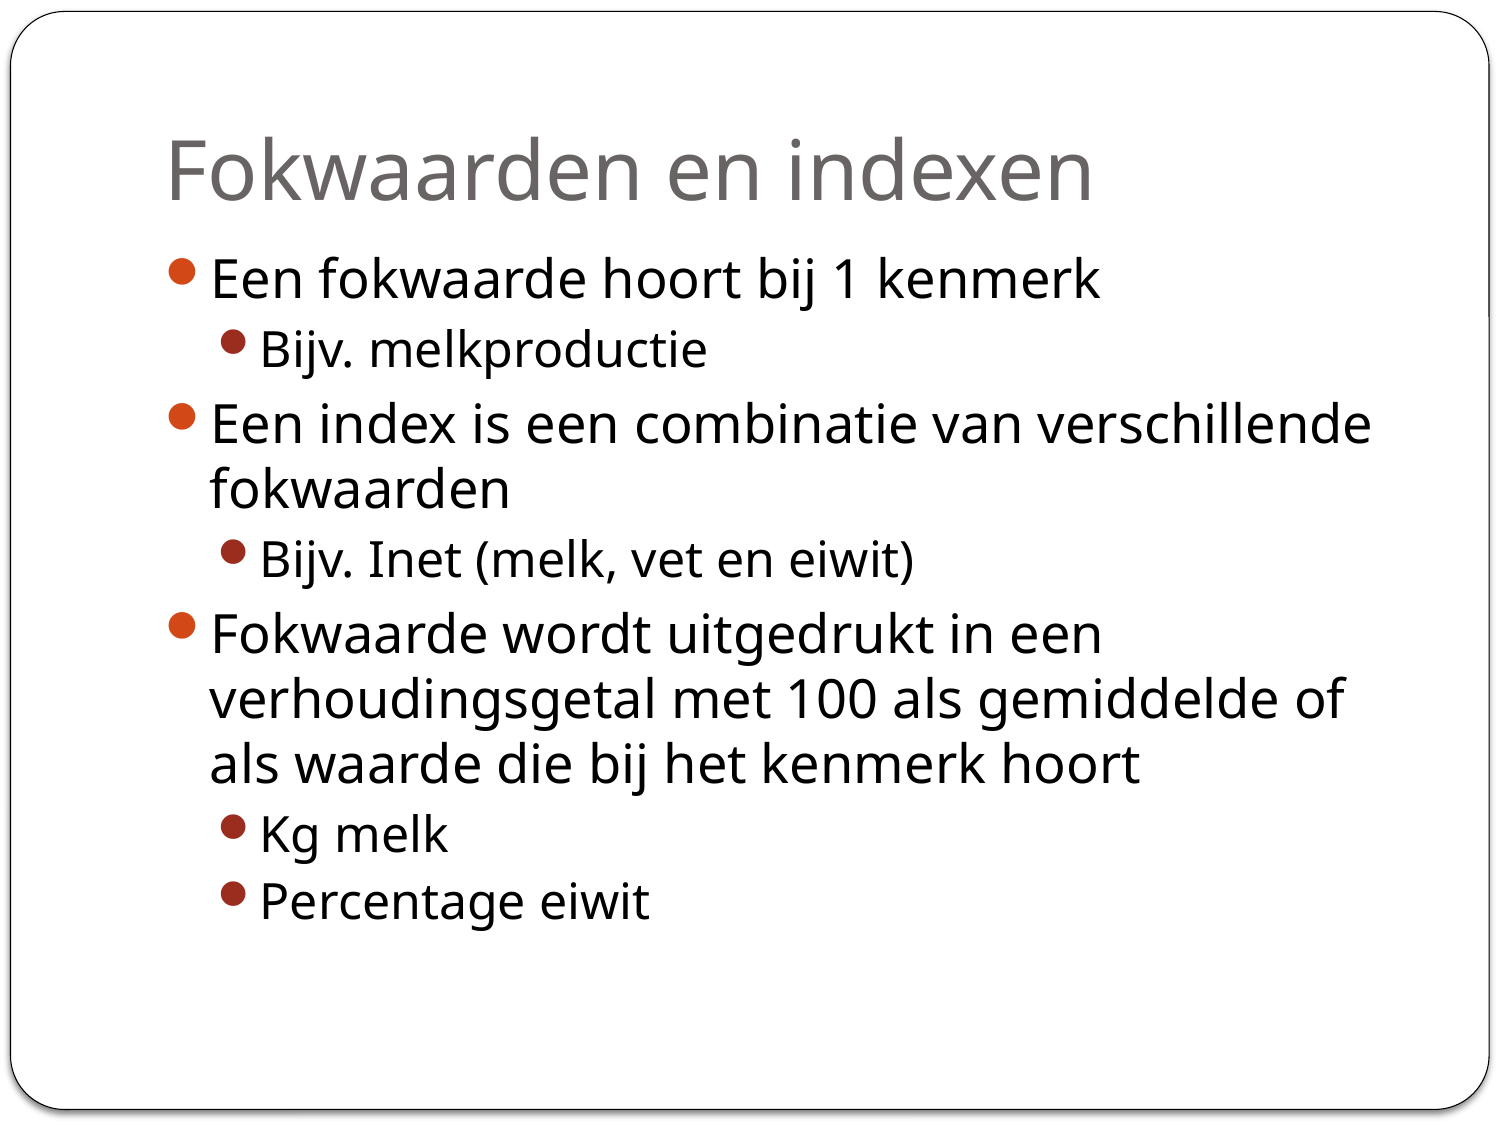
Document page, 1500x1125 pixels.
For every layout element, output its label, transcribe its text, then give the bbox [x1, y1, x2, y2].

list Een fokwaarde hoort bij 1 kenmerk Bijv. melkproductie Een index is een combinatie van verschillende fokwaarden Bijv. Inet (melk, vet en eiwit) Fokwaarde wordt uitgedrukt in een verhoudingsgetal met 100 als gemiddelde of als waarde die bij het kenmerk hoort Kg melk Percentage eiwit [150, 237, 1425, 988]
title Fokwaarden en indexen [150, 45, 1425, 233]
